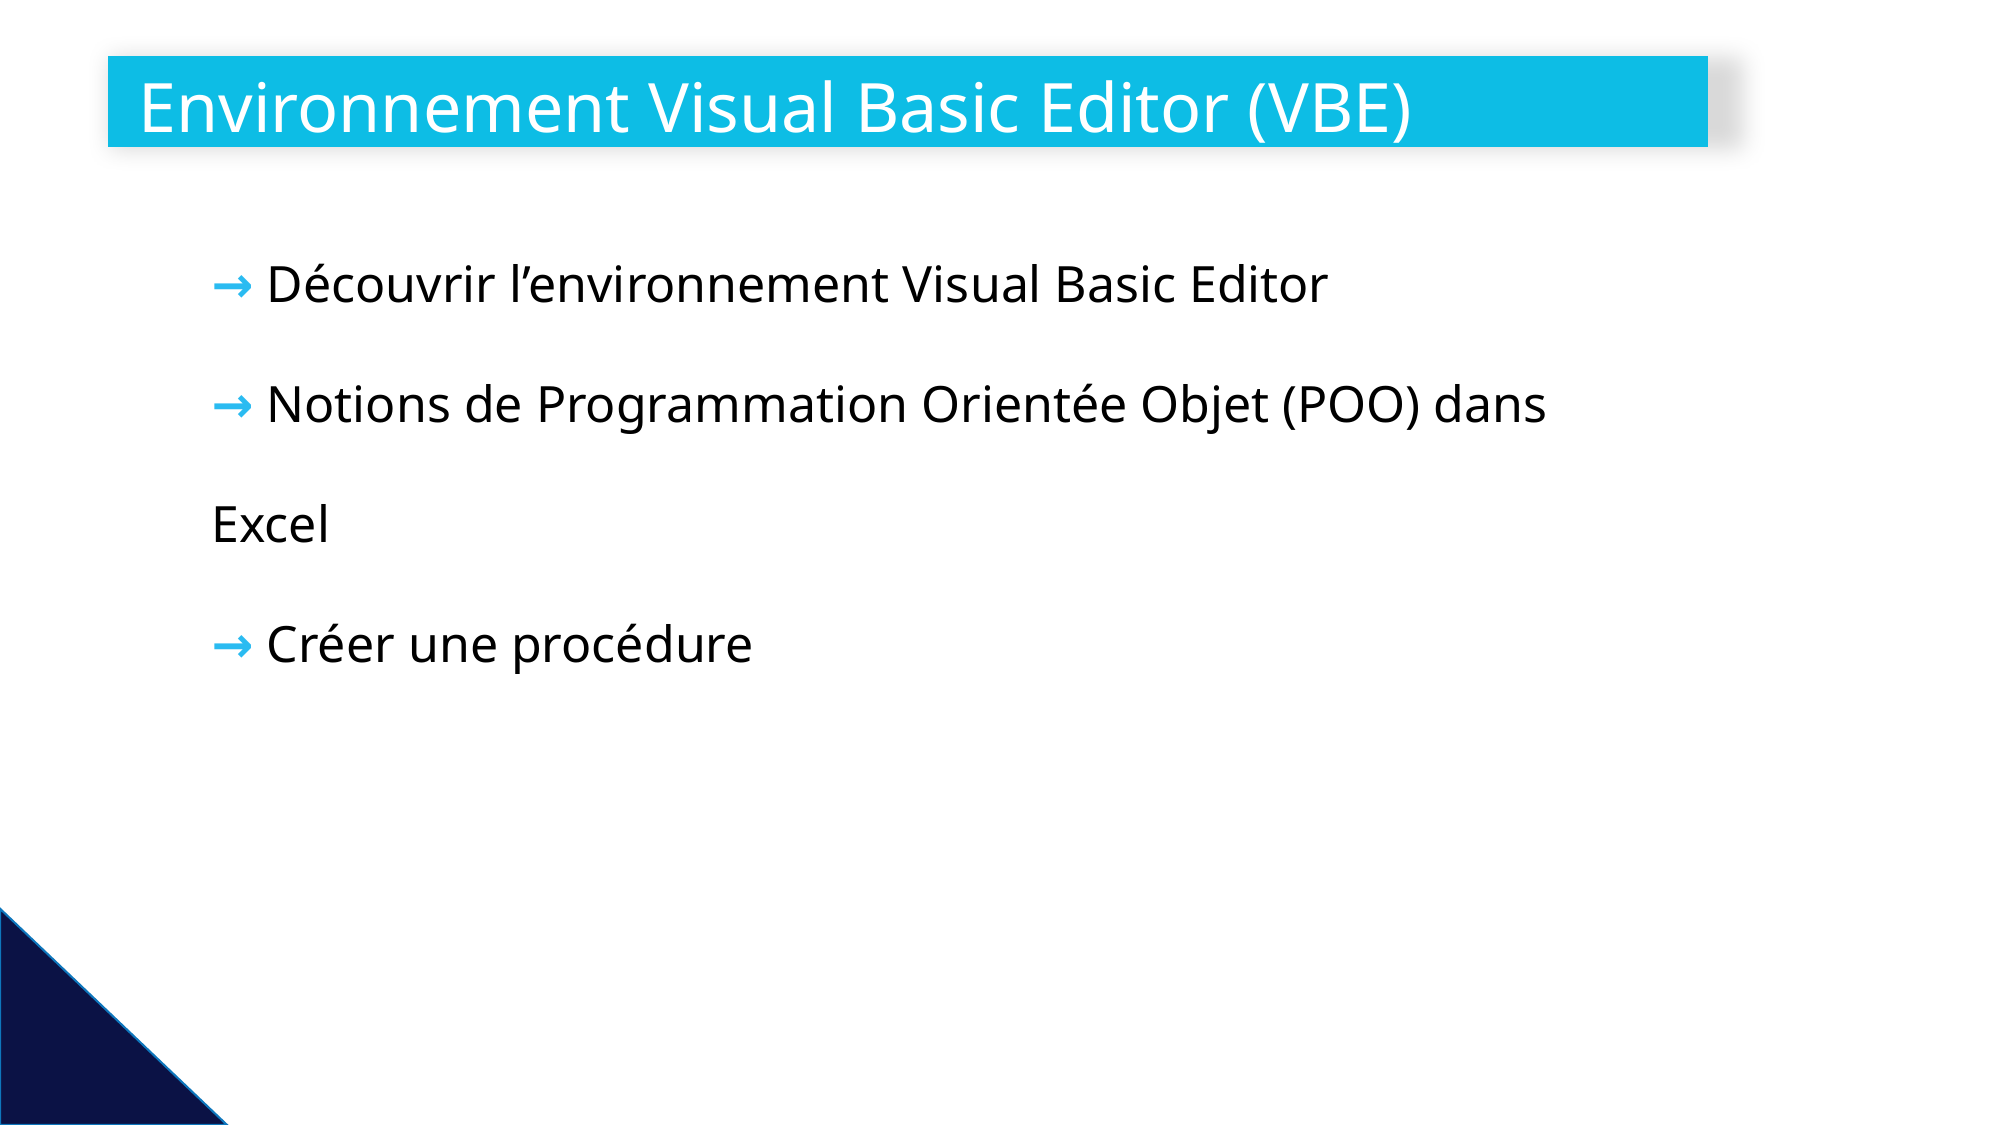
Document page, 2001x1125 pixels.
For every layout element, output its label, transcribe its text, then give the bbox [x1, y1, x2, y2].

text_box [0, 907, 229, 1125]
text_box → Découvrir l’environnement Visual Basic Editor → Notions de Programmation Orientée Objet (POO) dans Excel → Créer une procédure [196, 185, 1596, 680]
title Environnement Visual Basic Editor (VBE) [108, 56, 1708, 147]
